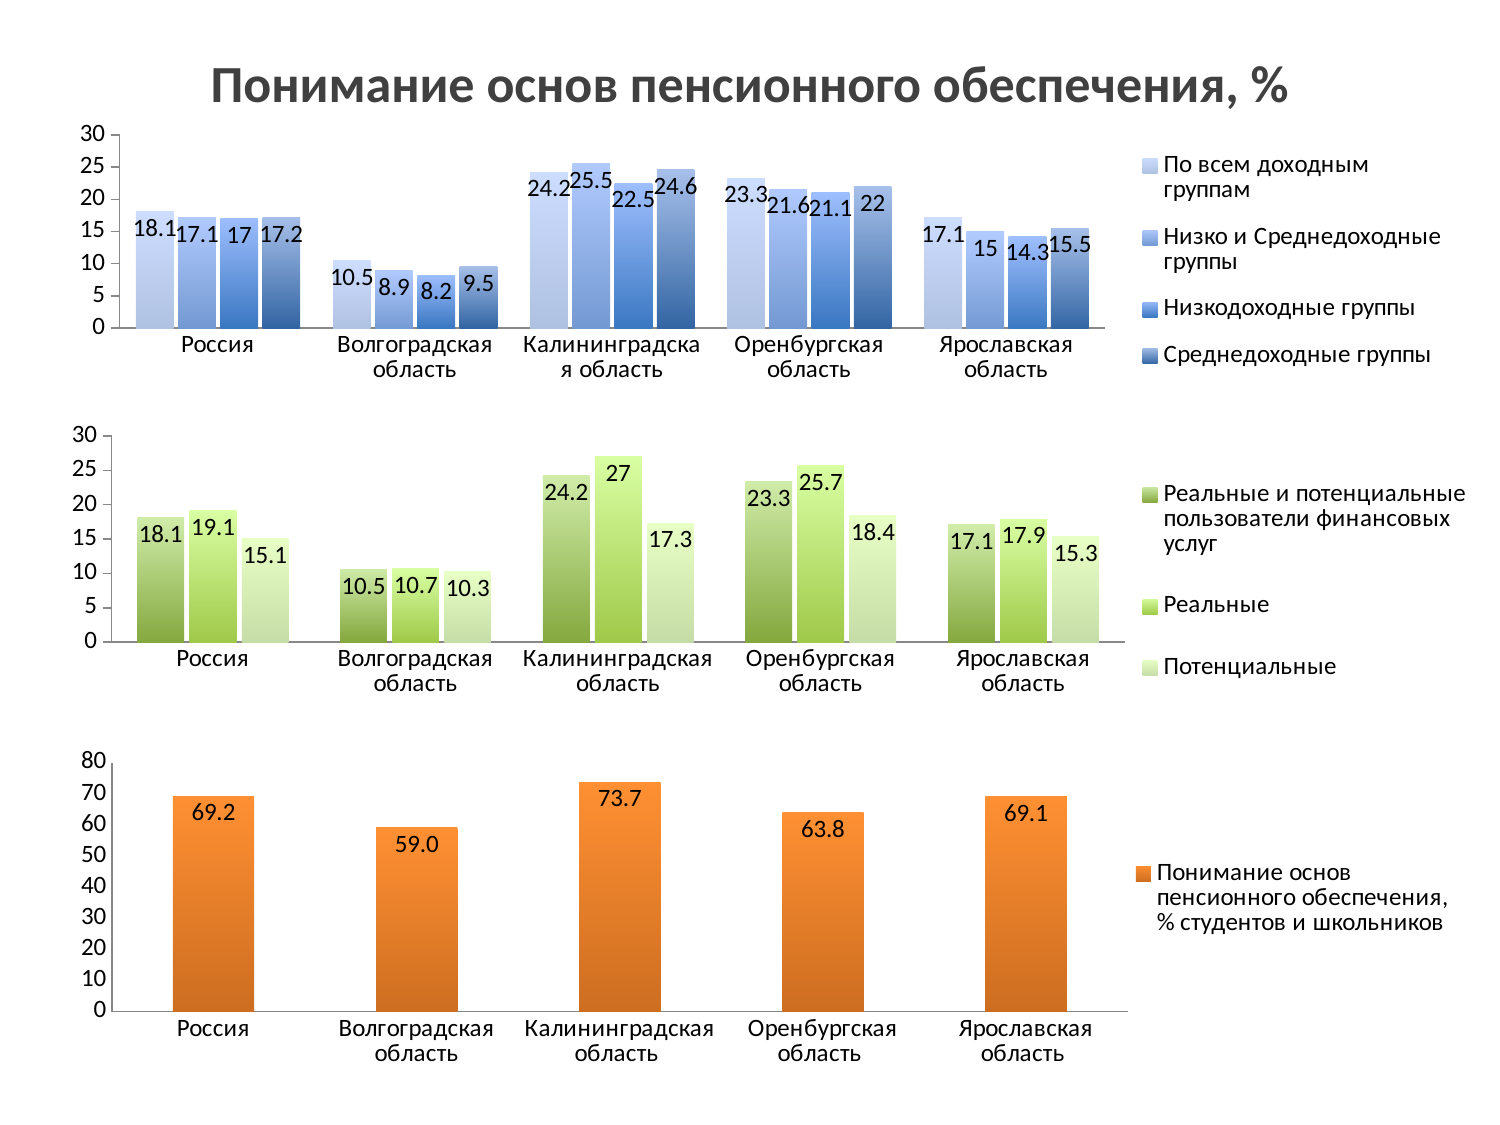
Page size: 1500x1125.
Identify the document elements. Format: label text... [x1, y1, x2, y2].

chart [17, 420, 1483, 1095]
chart [41, 113, 1459, 410]
title Понимание основ пенсионного обеспечения, % [76, 42, 1424, 112]
